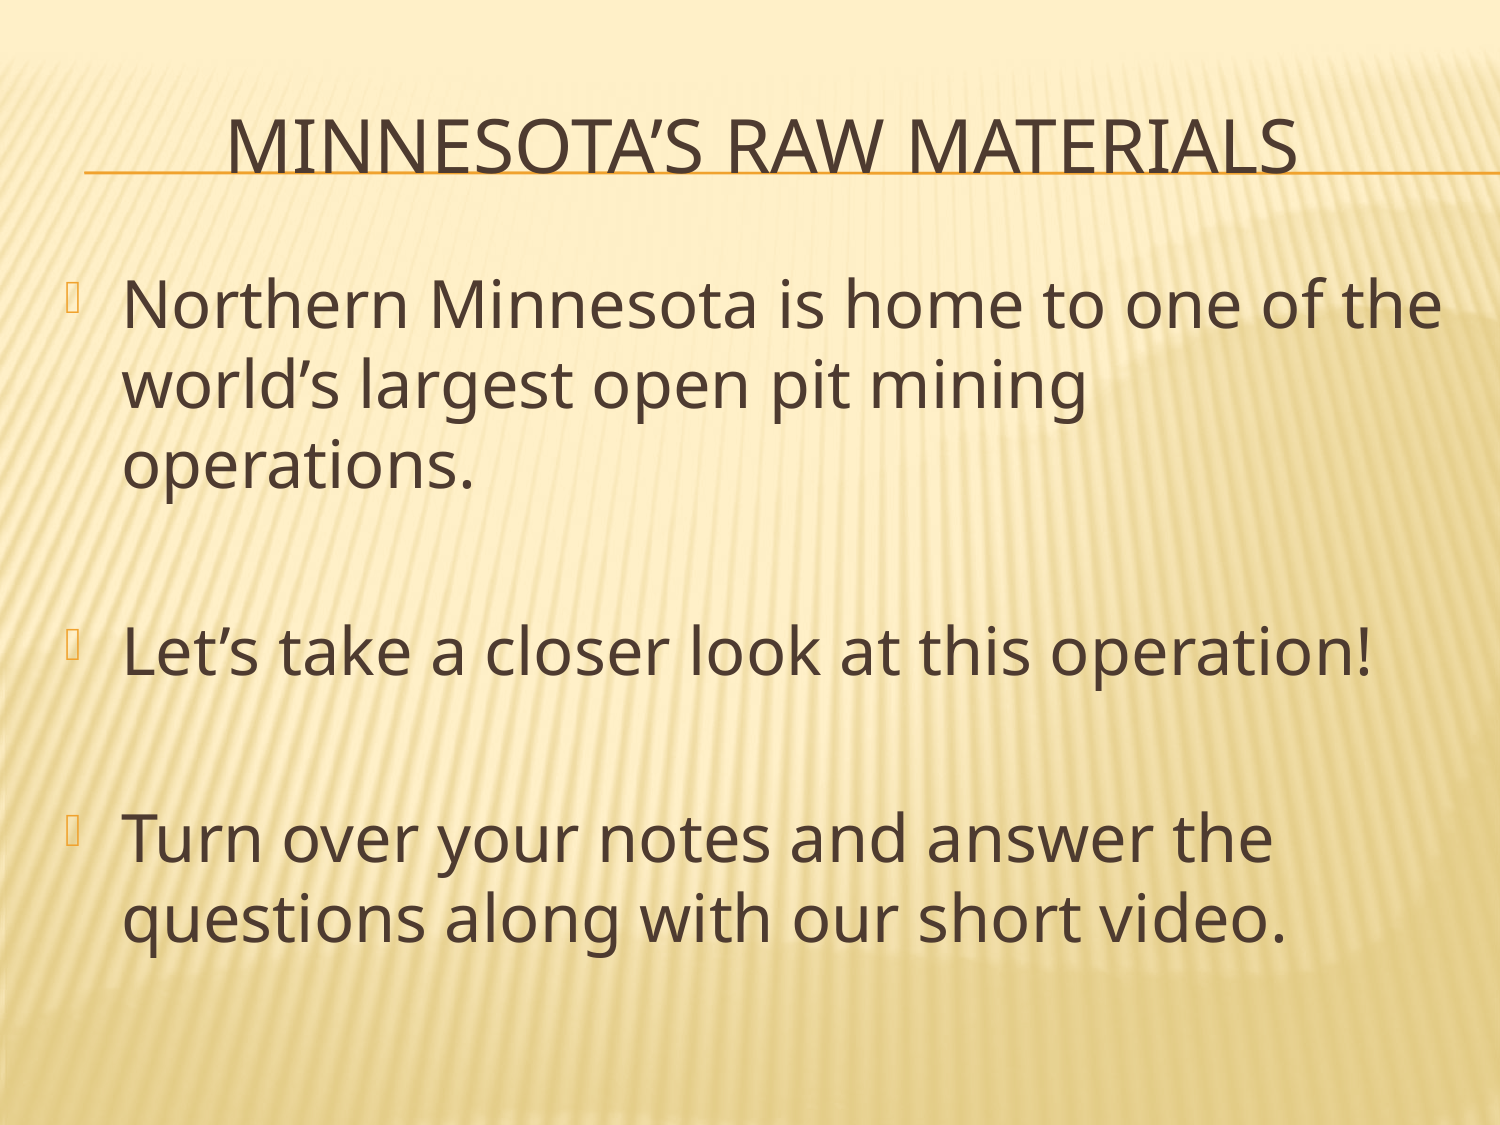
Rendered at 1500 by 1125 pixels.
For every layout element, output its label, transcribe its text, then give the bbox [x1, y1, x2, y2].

list Northern Minnesota is home to one of the world’s largest open pit mining operations. Let’s take a closer look at this operation! Turn over your notes and answer the questions along with our short video. [50, 254, 1475, 998]
title Minnesota’s Raw materials [50, 75, 1475, 213]
